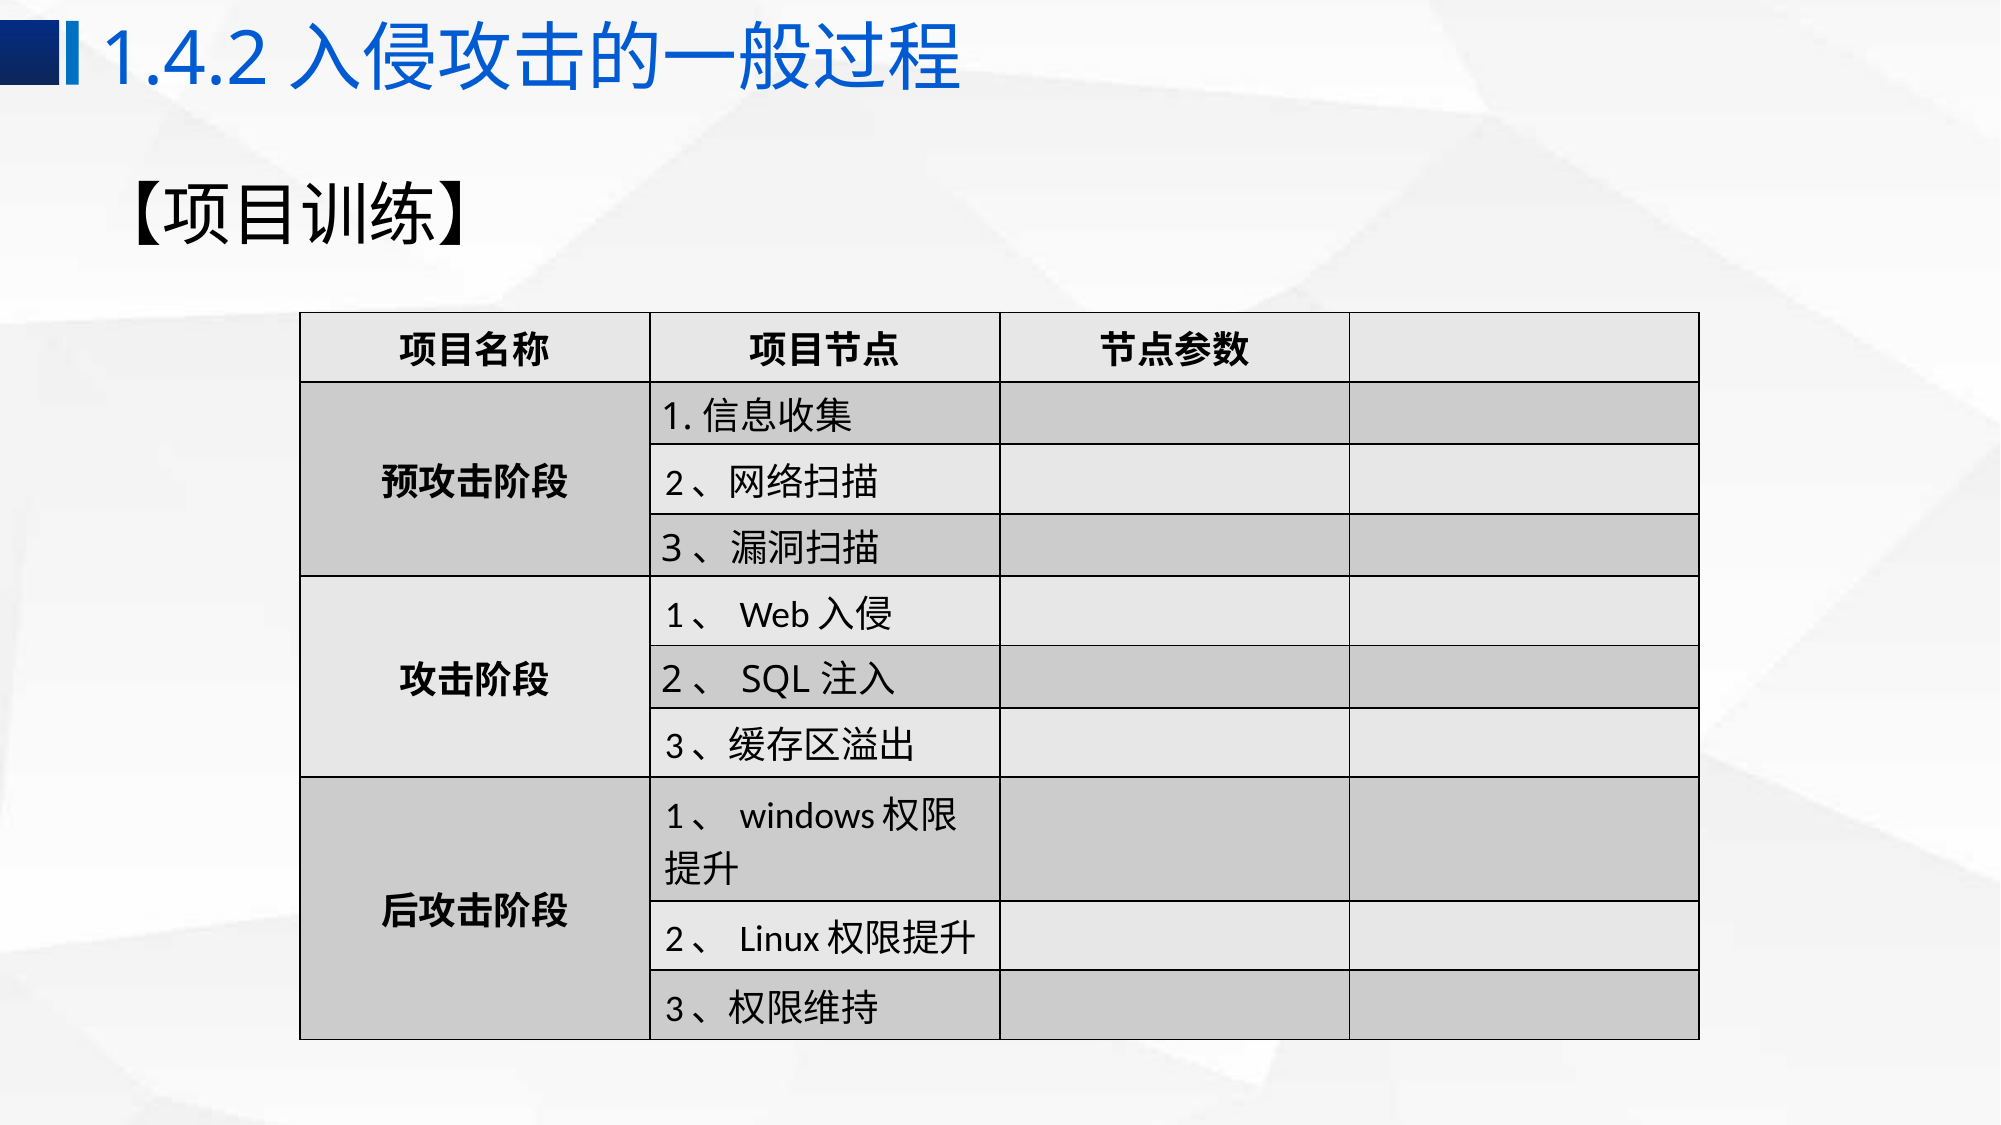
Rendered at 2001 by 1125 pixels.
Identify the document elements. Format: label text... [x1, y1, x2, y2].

text_box 1.4.2入侵攻击的一般过程 [85, 9, 1441, 101]
table_cell 预攻击阶段 [301, 383, 649, 575]
text_box [0, 20, 60, 85]
table_cell 2、SQL注入 [651, 646, 999, 707]
table_cell [1001, 646, 1349, 707]
table_cell 2、Linux权限提升 [651, 902, 999, 969]
table_cell 攻击阶段 [301, 577, 649, 776]
table_cell 2、网络扫描 [651, 445, 999, 513]
table_cell 3、缓存区溢出 [651, 709, 999, 776]
table_cell 3、漏洞扫描 [651, 515, 999, 575]
table_cell [1350, 646, 1698, 707]
table_cell [1001, 577, 1349, 645]
text_box [66, 20, 79, 85]
table_header 项目名称 [301, 313, 649, 381]
table_cell 1、Web入侵 [651, 577, 999, 645]
table_cell [1350, 778, 1698, 900]
table_cell [1001, 709, 1349, 776]
table_cell [1350, 577, 1698, 645]
table_cell [1001, 445, 1349, 513]
table_cell [1350, 383, 1698, 443]
table_cell [1001, 902, 1349, 969]
table_cell [1001, 383, 1349, 443]
table_cell [1001, 971, 1349, 1039]
table_cell [1350, 445, 1698, 513]
table_cell 后攻击阶段 [301, 778, 649, 1039]
table_cell 3、权限维持 [651, 971, 999, 1039]
picture [0, 0, 2001, 1125]
table_cell 1、windows权限提升 [651, 778, 999, 900]
title 【项目训练】 [78, 172, 653, 263]
table_cell [1001, 778, 1349, 900]
table_cell 1.信息收集 [651, 383, 999, 443]
table_cell [1350, 971, 1698, 1039]
table_cell [1350, 515, 1698, 575]
table_header 项目节点 [651, 313, 999, 381]
table_header 节点参数 [1001, 313, 1349, 381]
table_cell [1350, 902, 1698, 969]
table_header [1350, 313, 1698, 381]
table_cell [1350, 709, 1698, 776]
table_cell [1001, 515, 1349, 575]
